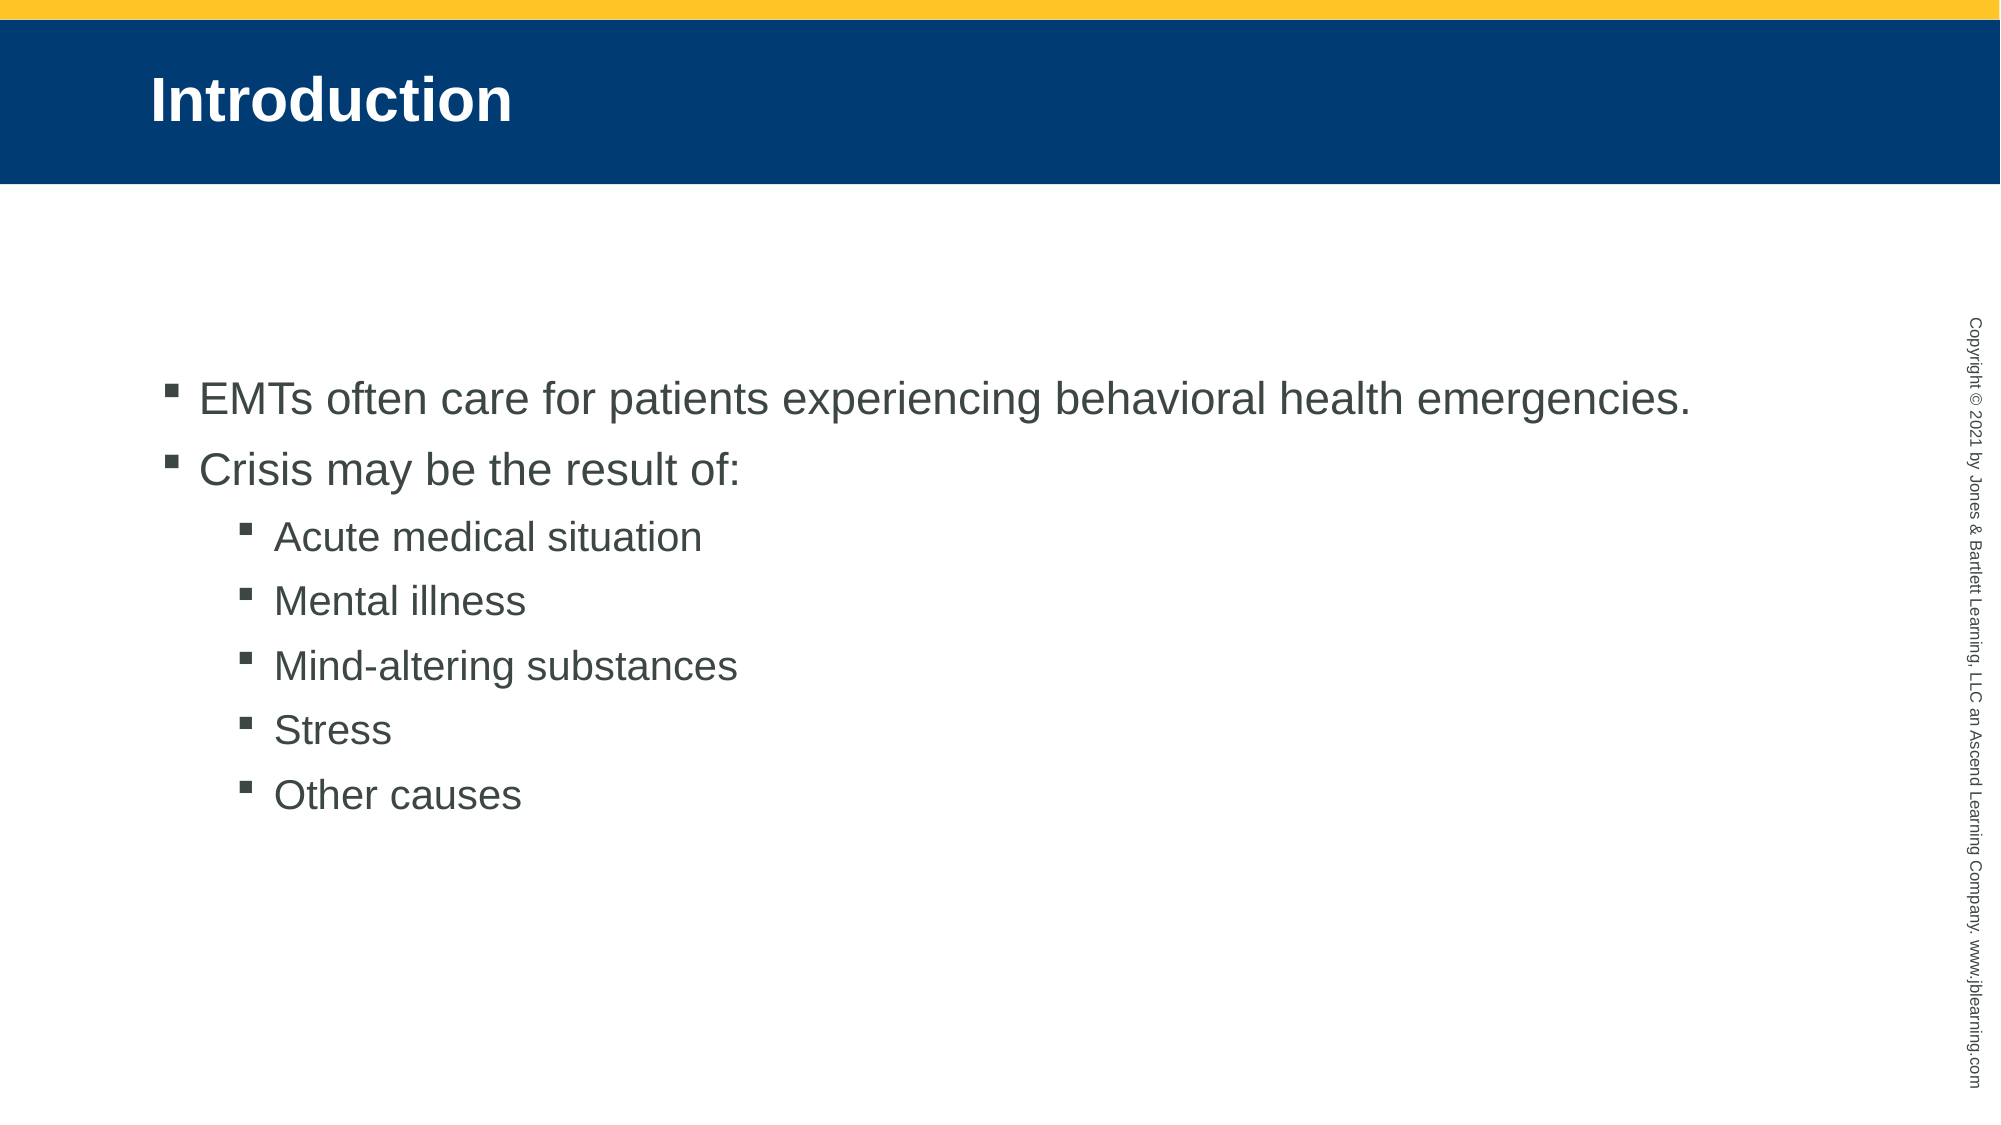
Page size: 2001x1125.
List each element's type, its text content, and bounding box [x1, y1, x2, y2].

list EMTs often care for patients experiencing behavioral health emergencies. Crisis may be the result of: Acute medical situation Mental illness Mind-altering substances Stress Other causes [146, 361, 1859, 1016]
title Introduction [0, 20, 2000, 185]
